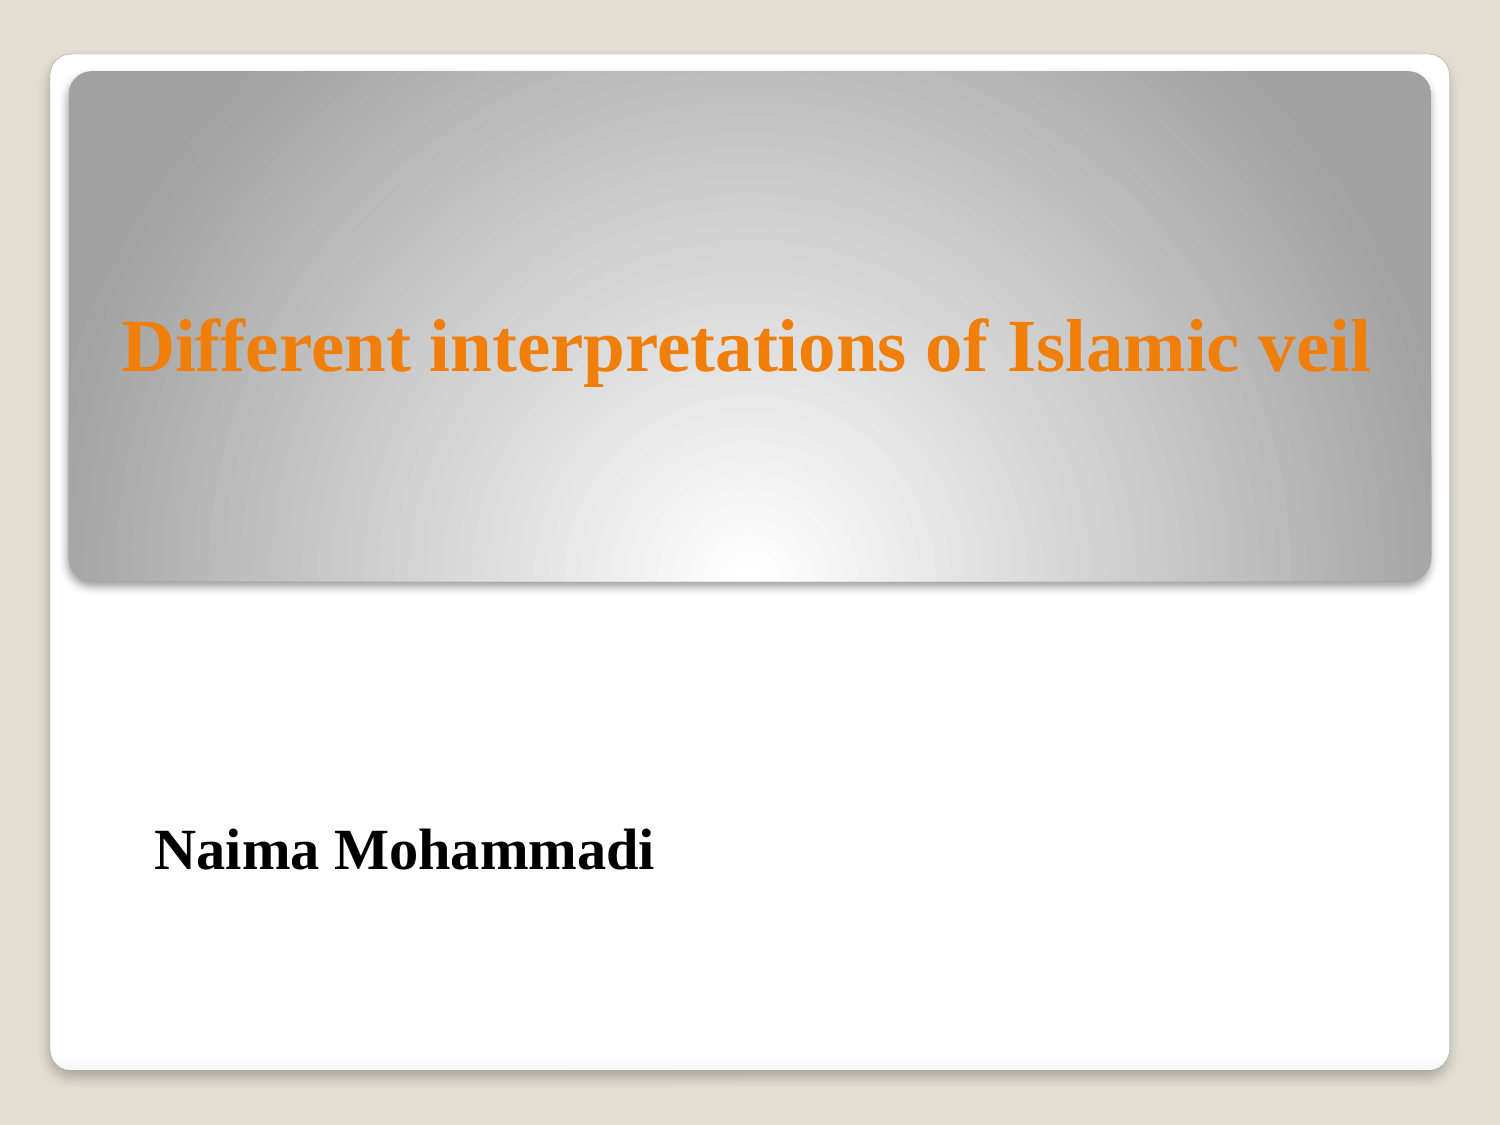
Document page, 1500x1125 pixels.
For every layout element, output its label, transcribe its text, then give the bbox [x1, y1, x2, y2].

title Different interpretations of Islamic veil [82, 164, 1430, 394]
subtitle Naima Mohammadi [118, 810, 1394, 961]
